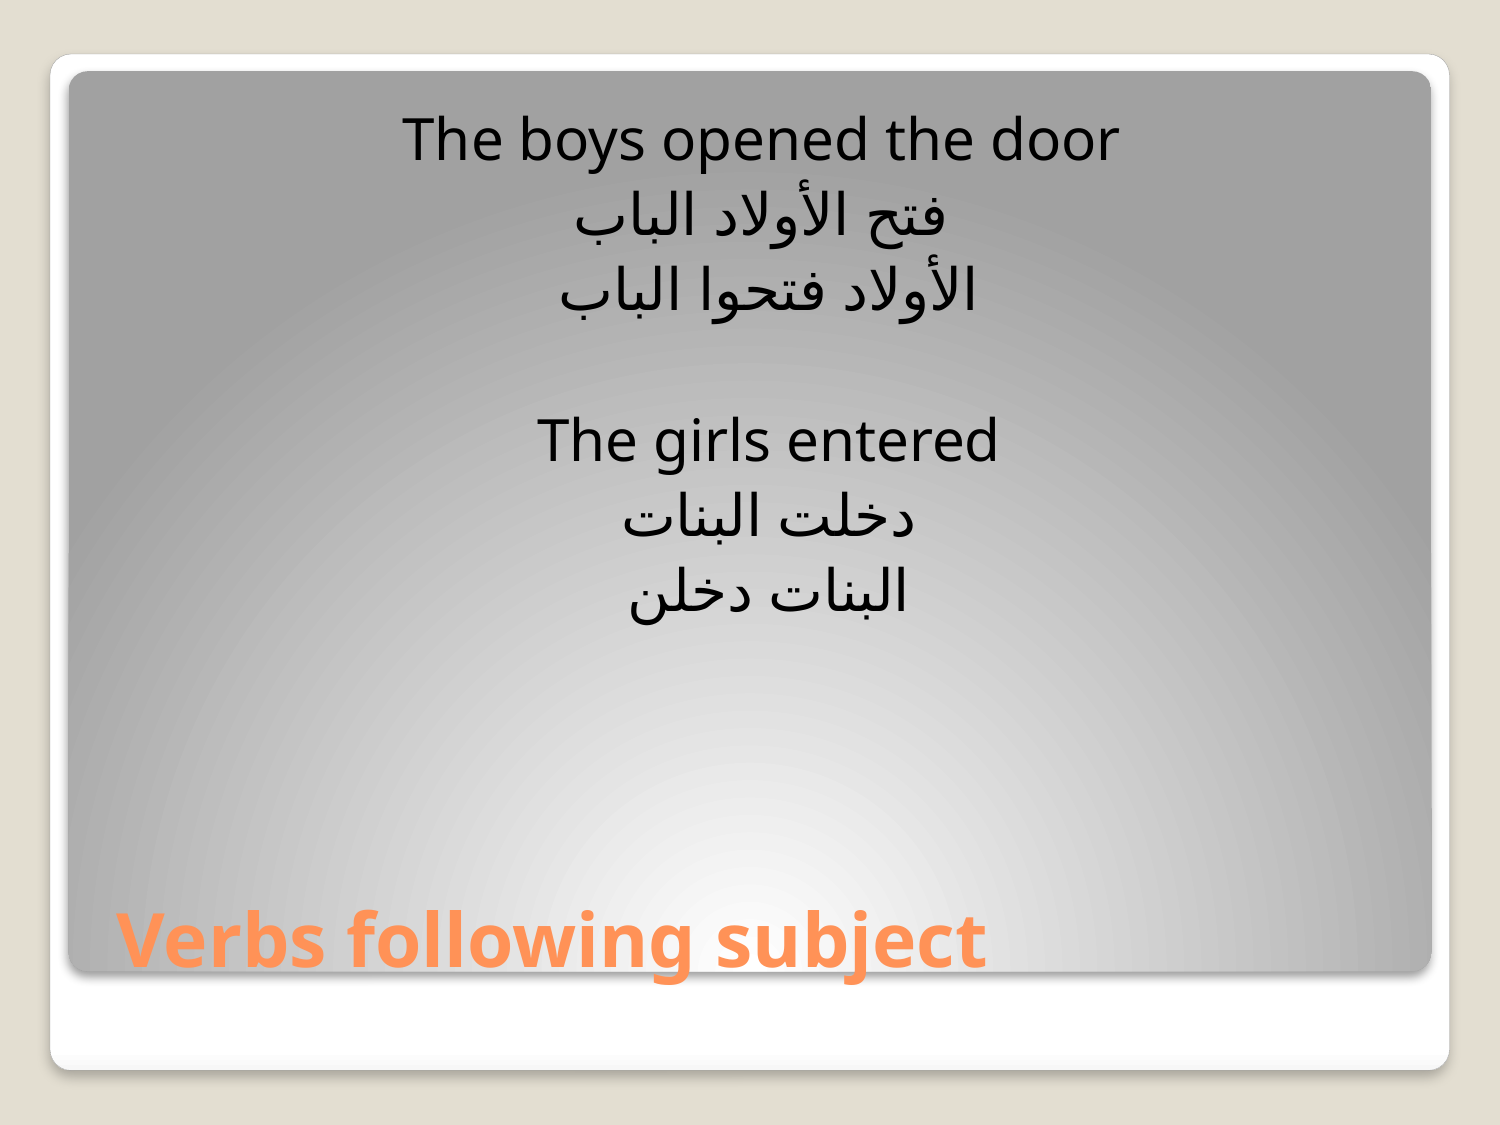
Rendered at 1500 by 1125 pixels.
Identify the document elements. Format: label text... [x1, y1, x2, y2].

title Verbs following subject [82, 817, 1425, 990]
list The boys opened the door فتح الأولاد الباب الأولاد فتحوا الباب The girls entered دخلت البنات البنات دخلن [82, 86, 1425, 774]
